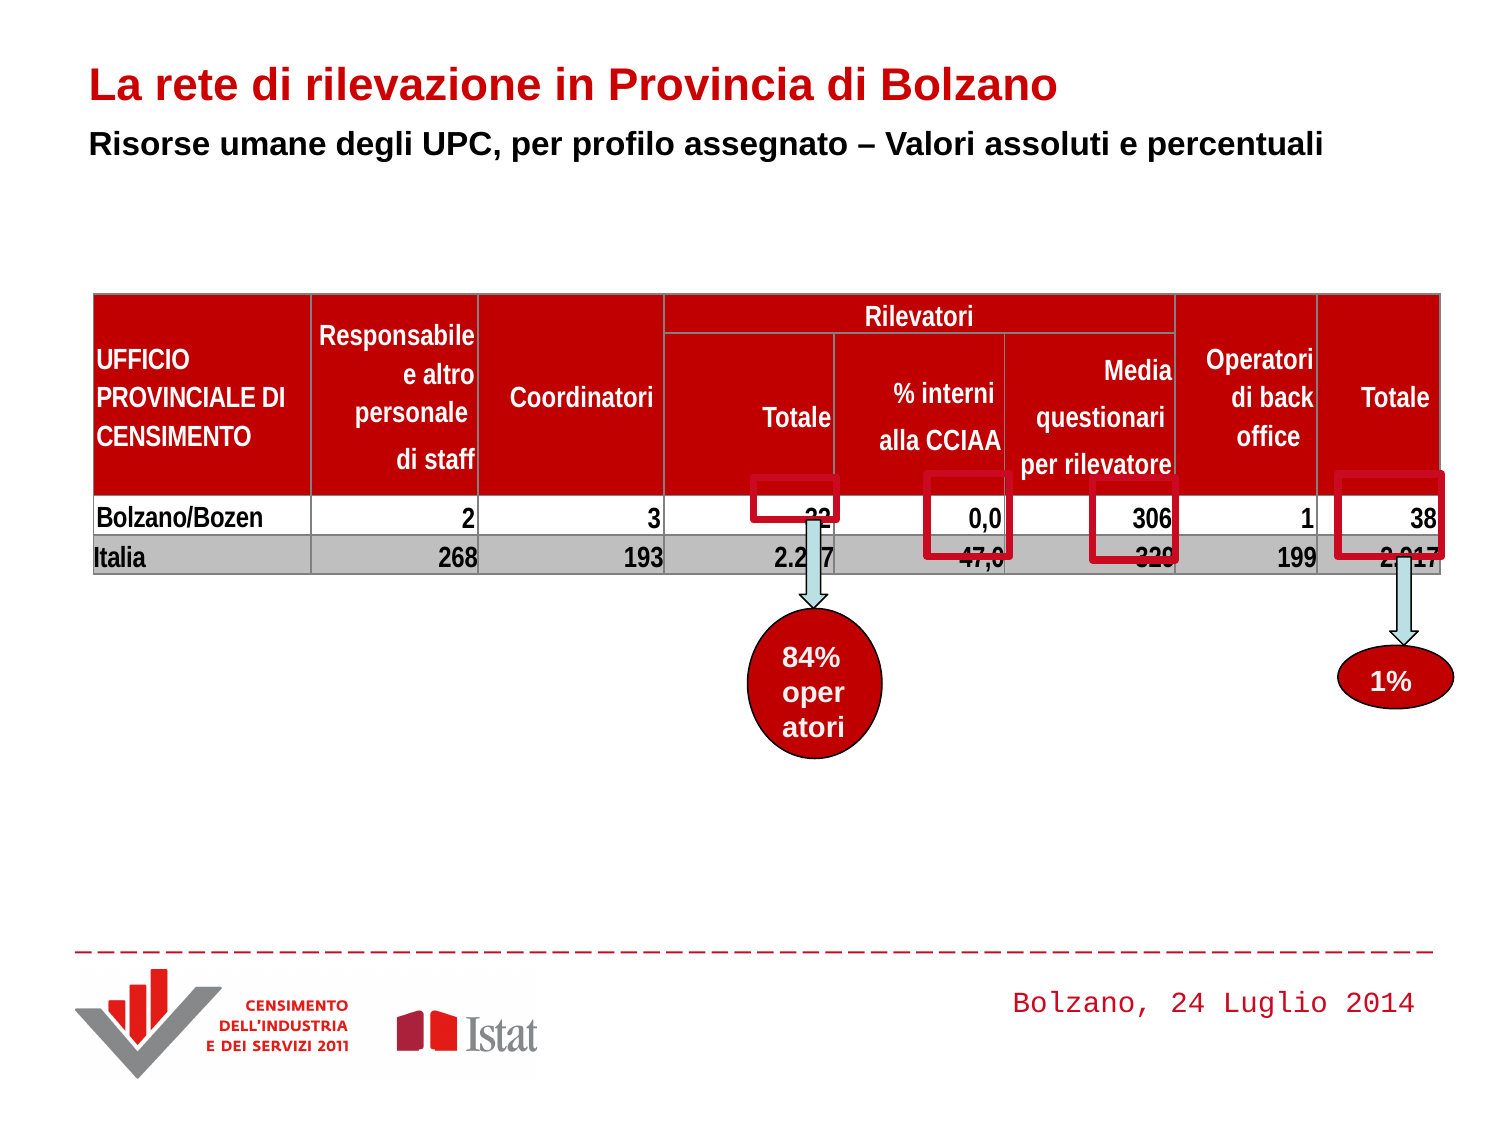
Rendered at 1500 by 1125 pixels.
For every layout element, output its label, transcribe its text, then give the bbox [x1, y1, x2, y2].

text_box [1092, 477, 1176, 560]
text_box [747, 477, 883, 759]
text_box [76, 172, 1436, 752]
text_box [1337, 473, 1454, 709]
text_box Bolzano, 24 Luglio 2014 [998, 976, 1471, 1026]
picture [74, 969, 538, 1082]
text_box [927, 473, 1010, 557]
text_box La rete di rilevazione in Provincia di Bolzano Risorse umane degli UPC, per profilo assegnato – Valori assoluti e percentuali [88, 54, 1459, 327]
